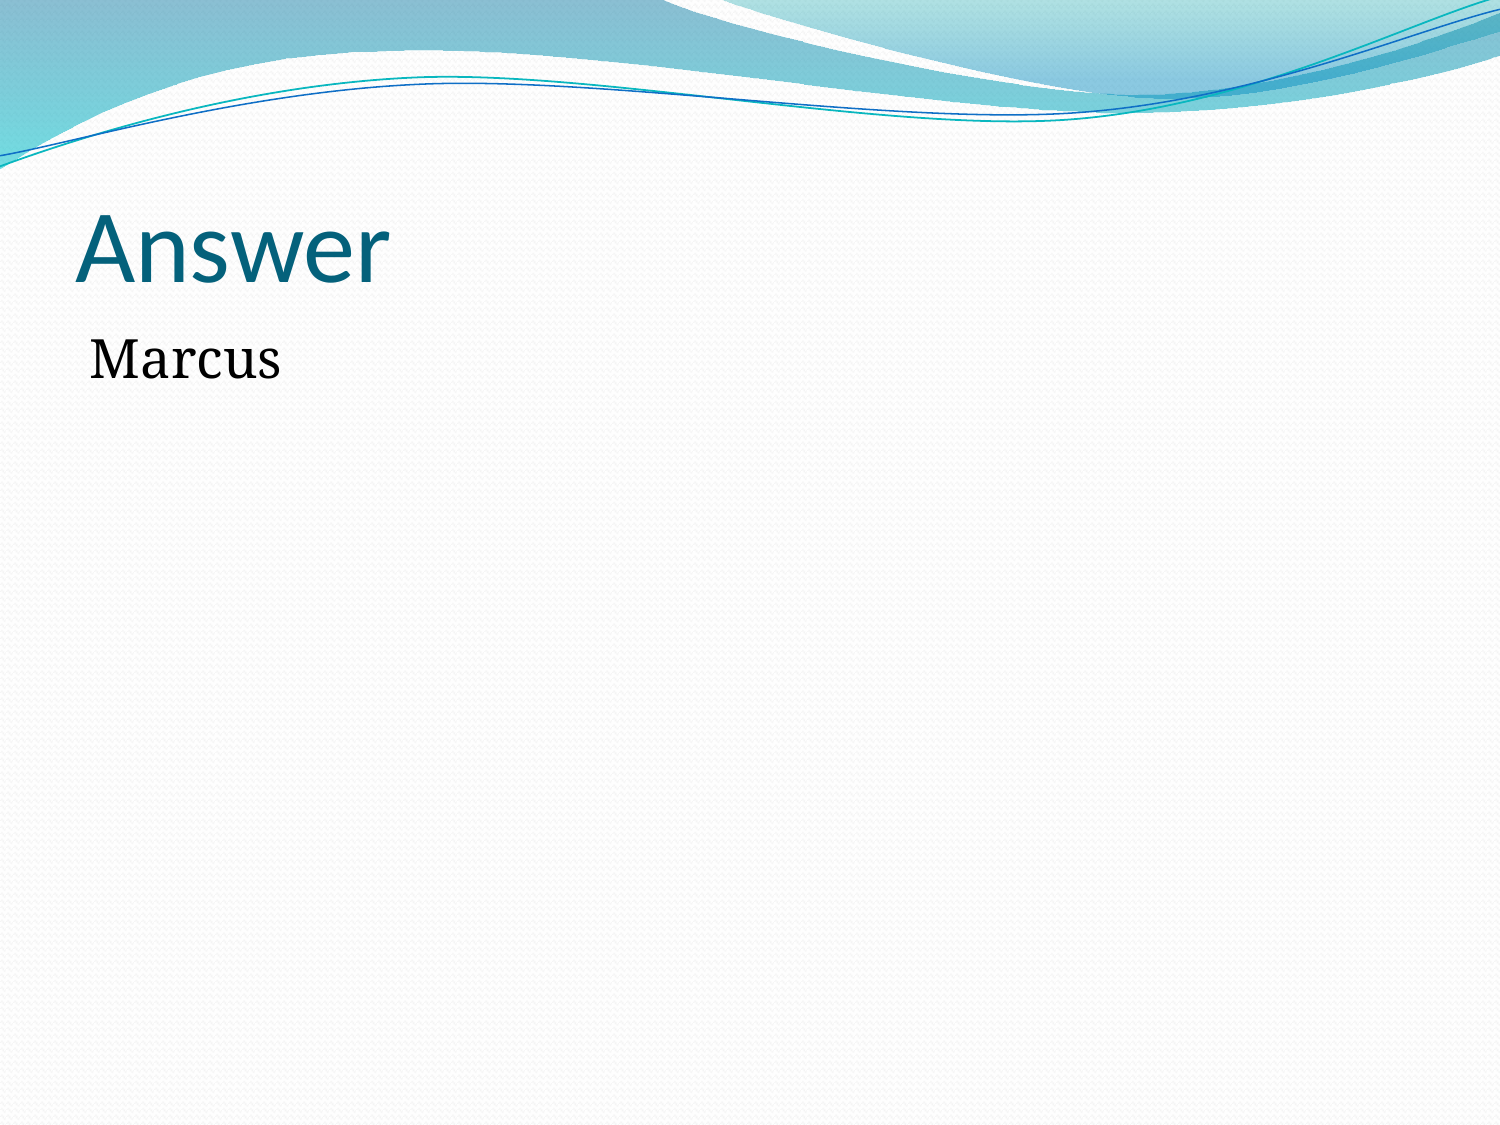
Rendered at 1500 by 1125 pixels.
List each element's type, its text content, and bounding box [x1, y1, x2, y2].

list Marcus [75, 317, 1425, 1038]
title Answer [75, 115, 1425, 303]
